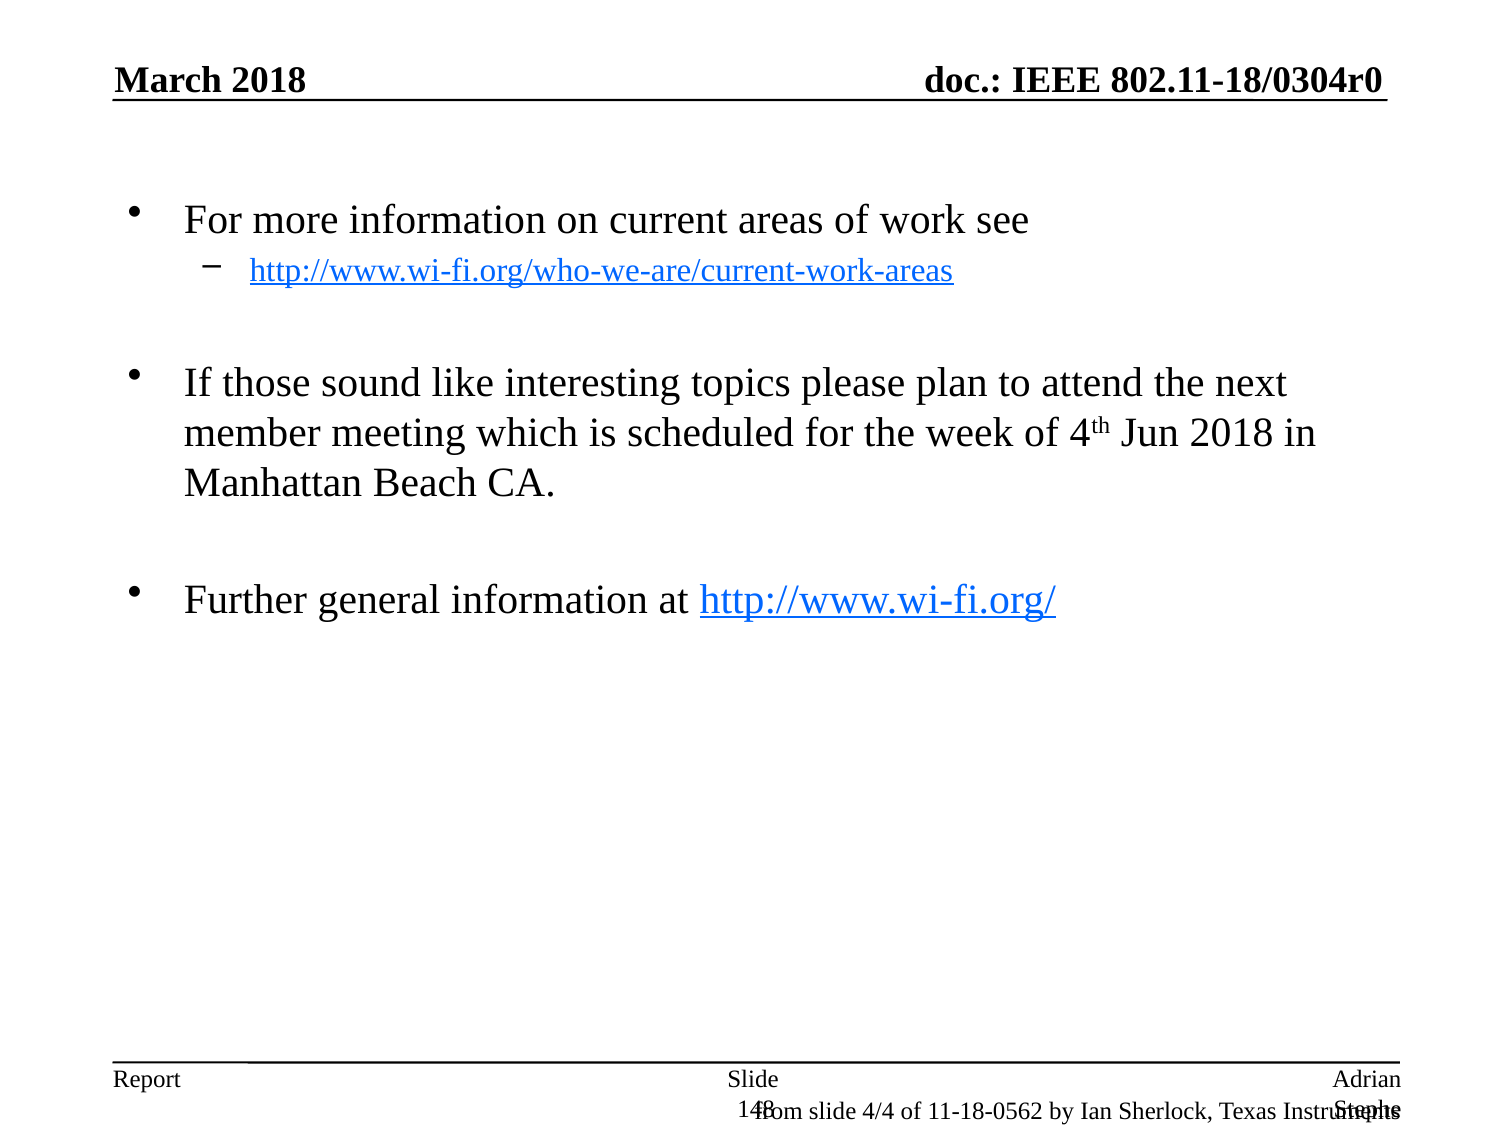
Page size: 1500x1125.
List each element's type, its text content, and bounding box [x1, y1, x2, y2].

list For more information on current areas of work see http://www.wi-fi.org/who-we-are/current-work-areas If those sound like interesting topics please plan to attend the next member meeting which is scheduled for the week of 4th Jun 2018 in Manhattan Beach CA. Further general information at http://www.wi-fi.org/ [112, 125, 1388, 1047]
text_box from slide 4/4 of 11-18-0562 by Ian Sherlock, Texas Instruments [343, 1087, 1417, 1125]
footer Adrian Stephens, Intel Corporation [1324, 1061, 1402, 1093]
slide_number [114, 54, 374, 101]
slide_number Slide 148 [711, 1061, 801, 1093]
